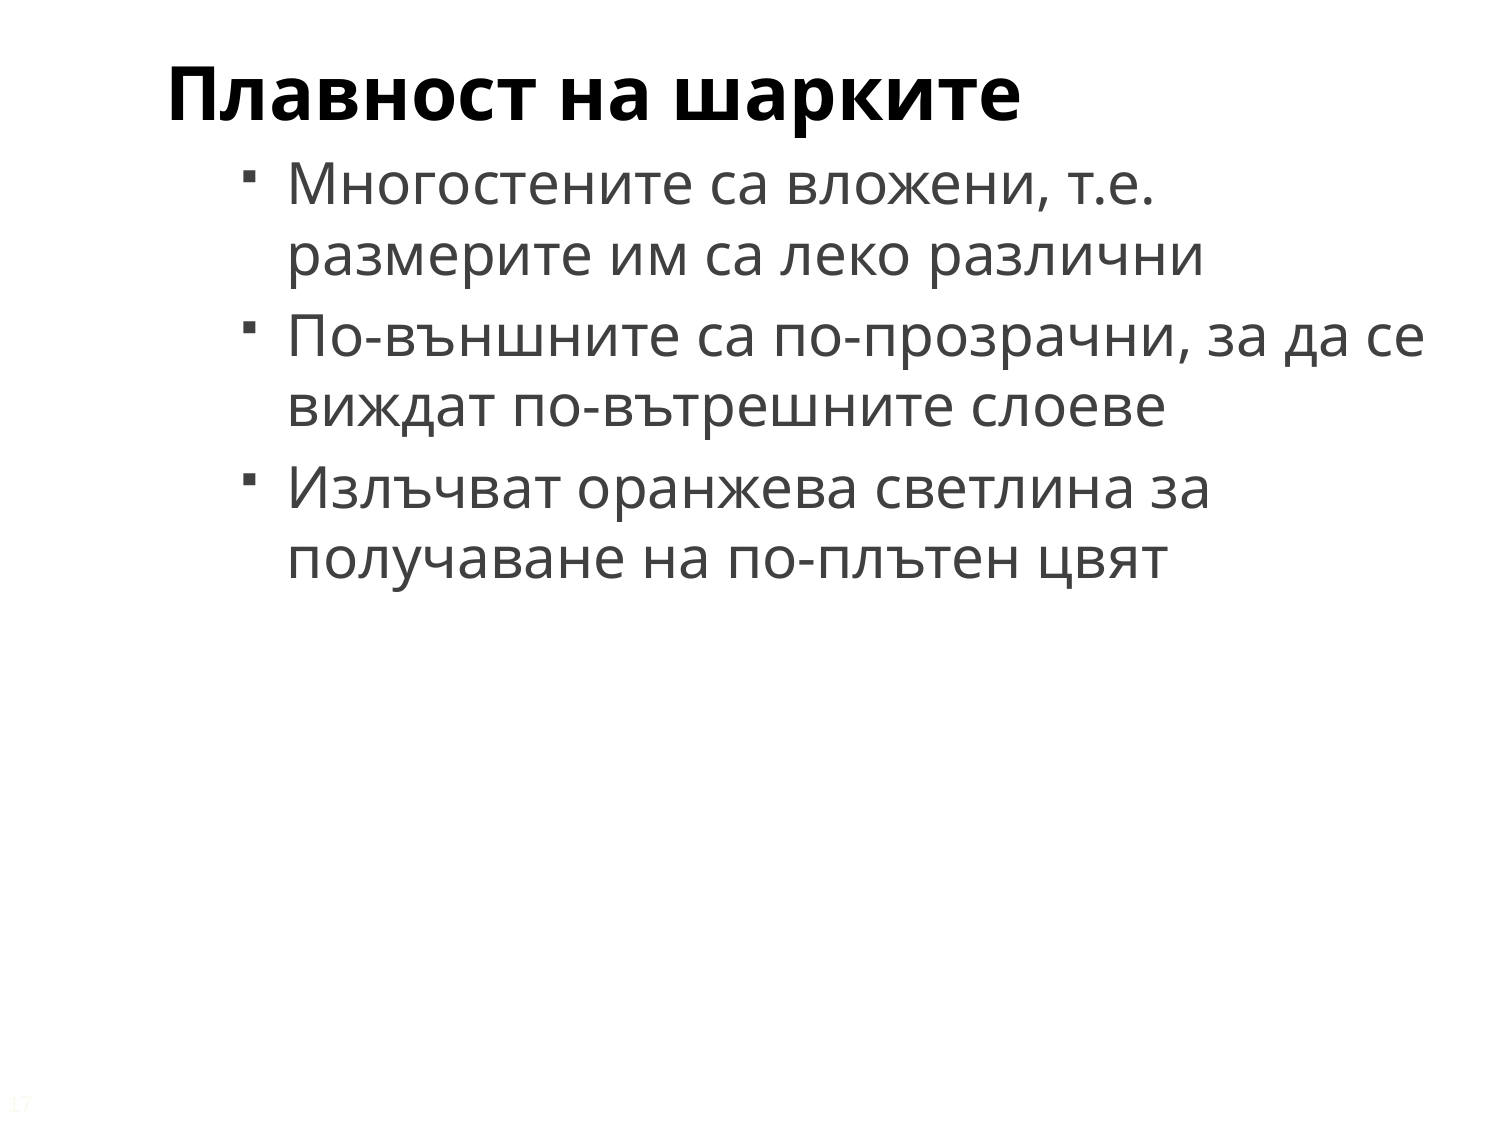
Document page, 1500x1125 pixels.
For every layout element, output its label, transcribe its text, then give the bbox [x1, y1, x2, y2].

list Плавност на шарките Многостените са вложени, т.е. размерите им са леко различни По-външните са по-прозрачни, за да се виждат по-вътрешните слоеве Излъчват оранжева светлина за получаване на по-плътен цвят [150, 37, 1488, 1113]
